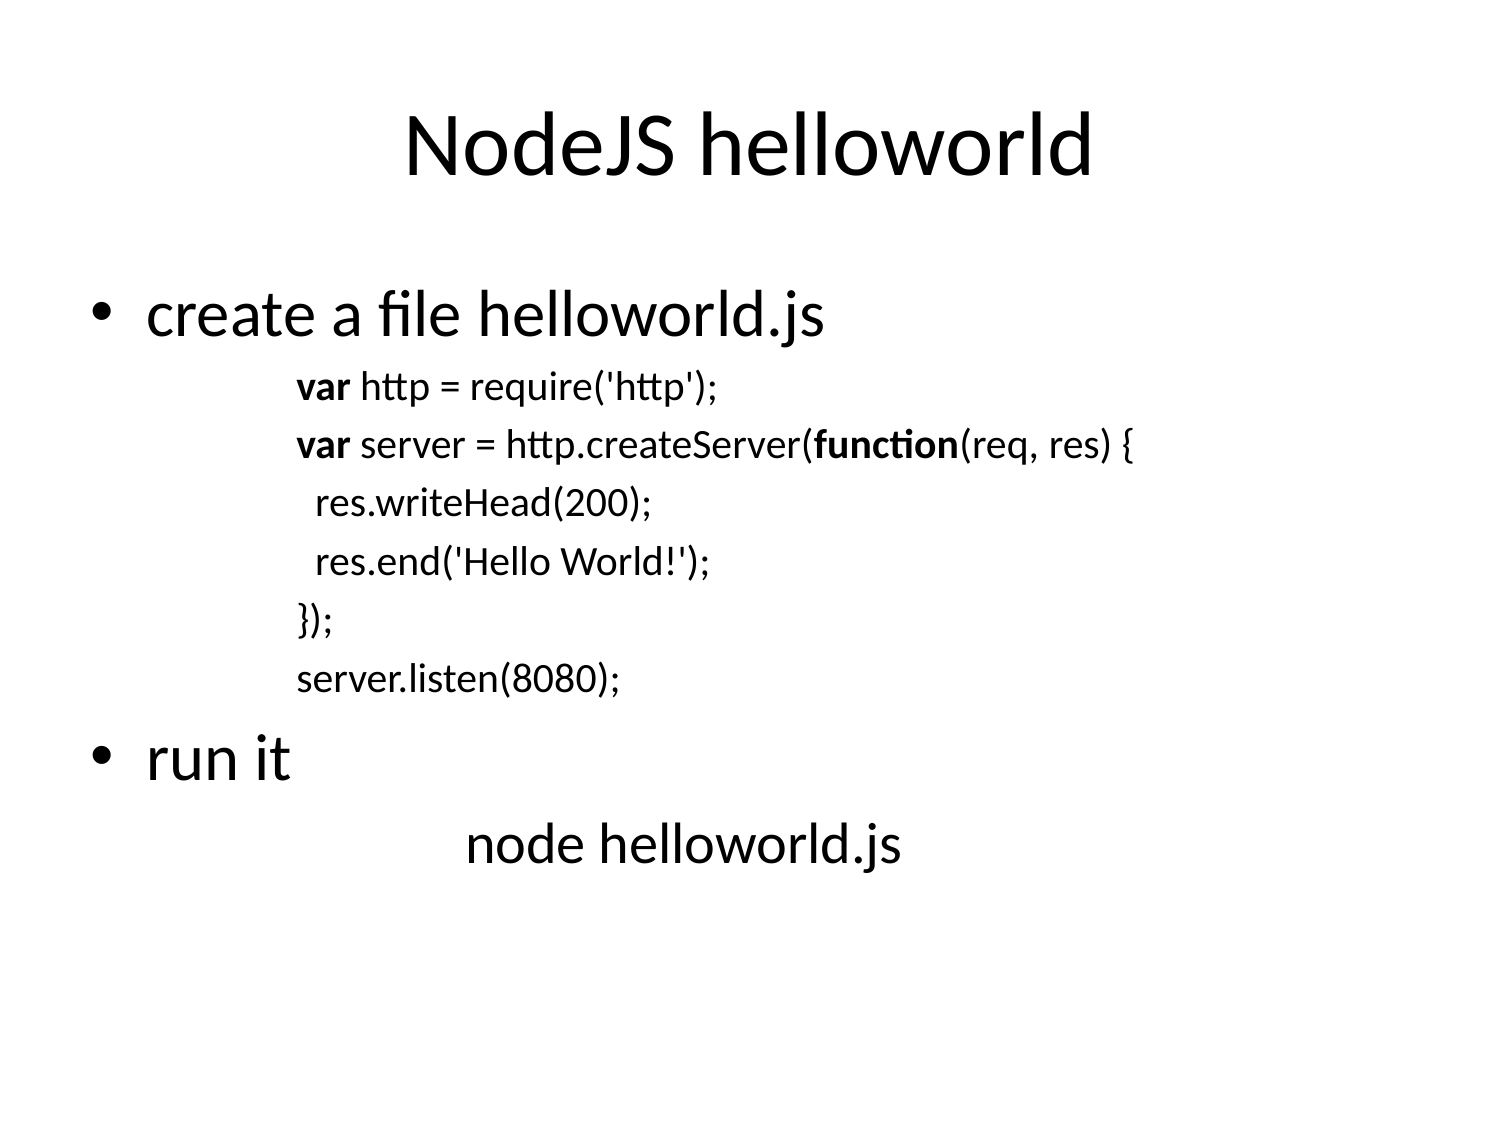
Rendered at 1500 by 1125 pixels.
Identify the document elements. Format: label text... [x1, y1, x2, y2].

list create a file helloworld.js var http = require('http'); var server = http.createServer(function(req, res) { res.writeHead(200); res.end('Hello World!'); }); server.listen(8080); run it node helloworld.js [75, 262, 1425, 1005]
title NodeJS helloworld [75, 45, 1425, 233]
